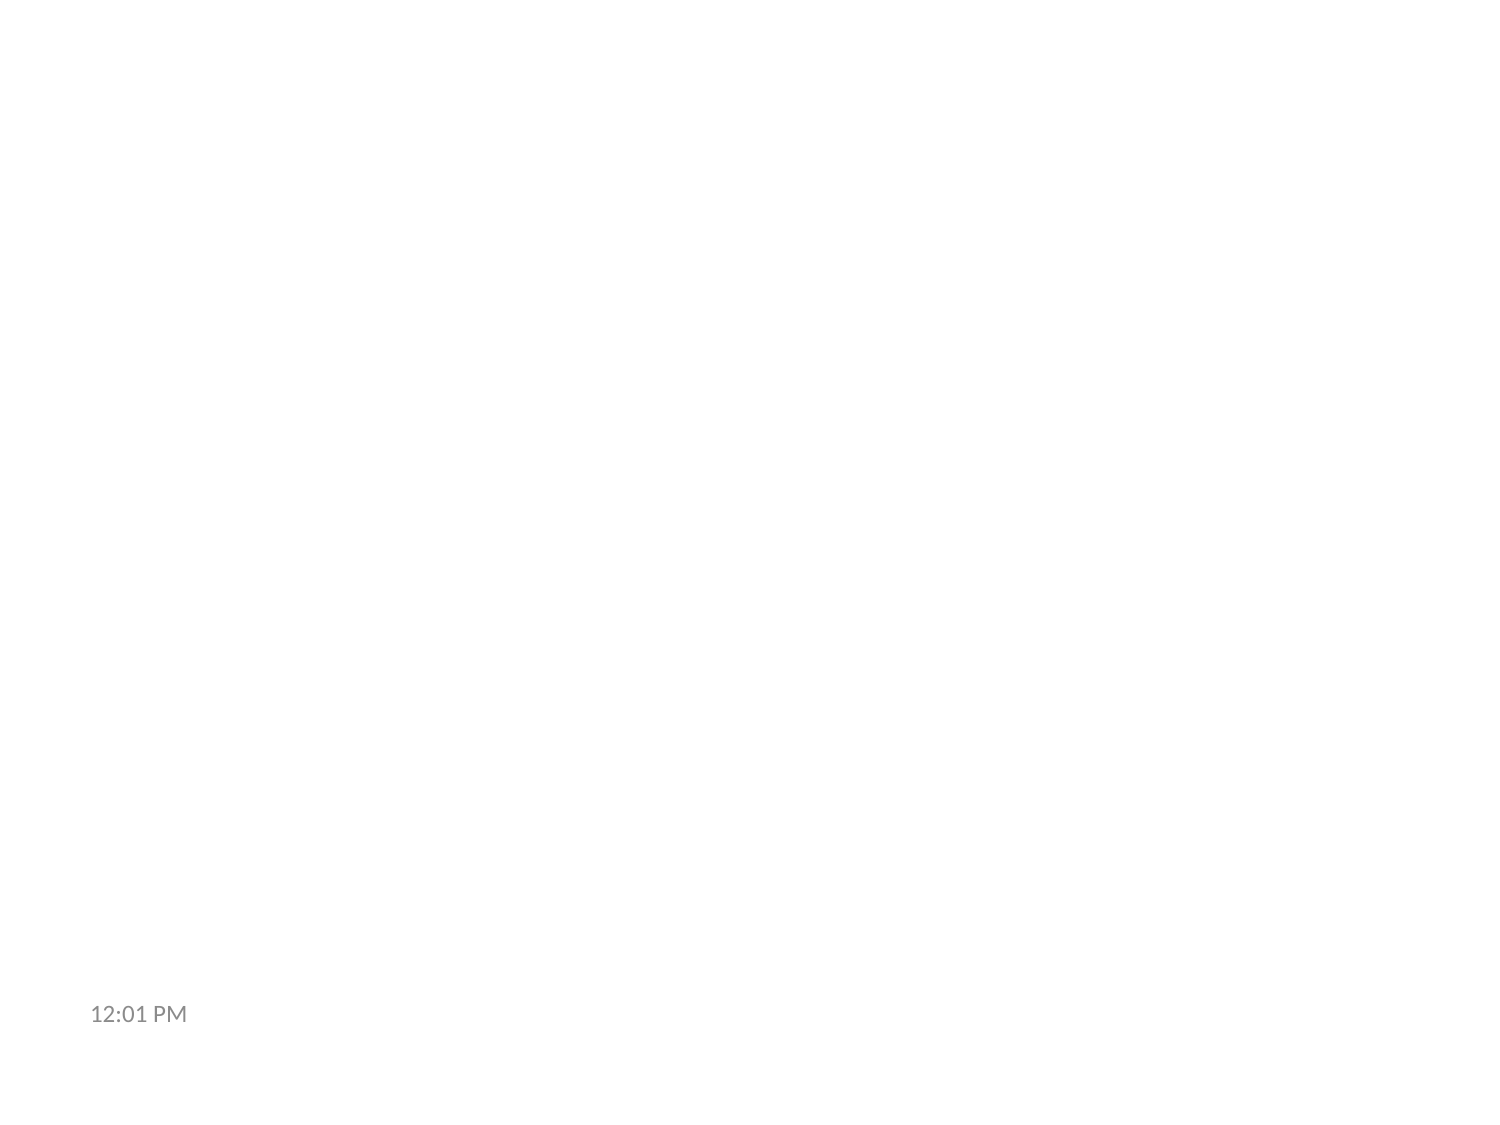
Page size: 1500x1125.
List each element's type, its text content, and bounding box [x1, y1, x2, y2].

text_box 3:35 PM [75, 982, 425, 1043]
